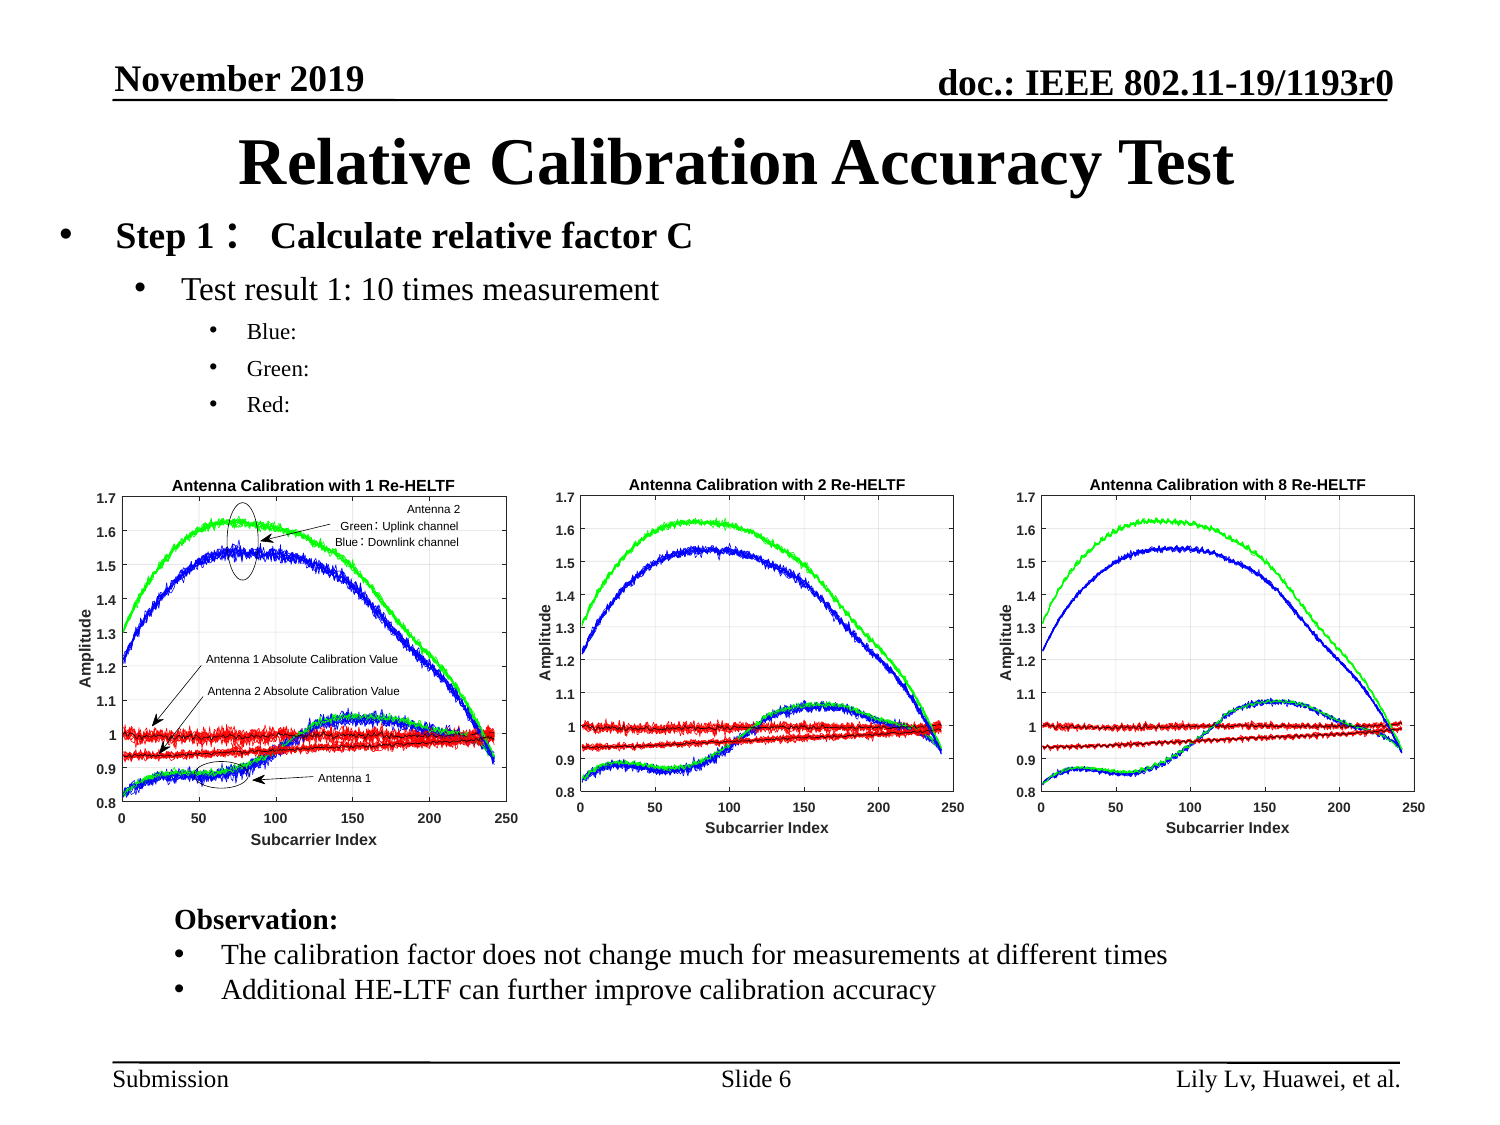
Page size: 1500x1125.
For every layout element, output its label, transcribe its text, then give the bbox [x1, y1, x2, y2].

text_box Observation: The calibration factor does not change much for measurements at different times Additional HE-LTF can further improve calibration accuracy [159, 893, 1247, 1013]
picture [56, 467, 1459, 847]
footer Lily Lv, Huawei, et al. [902, 1061, 1402, 1093]
title Relative Calibration Accuracy Test [100, 69, 1376, 246]
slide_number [114, 54, 493, 100]
slide_number Slide 6 [712, 1061, 800, 1123]
